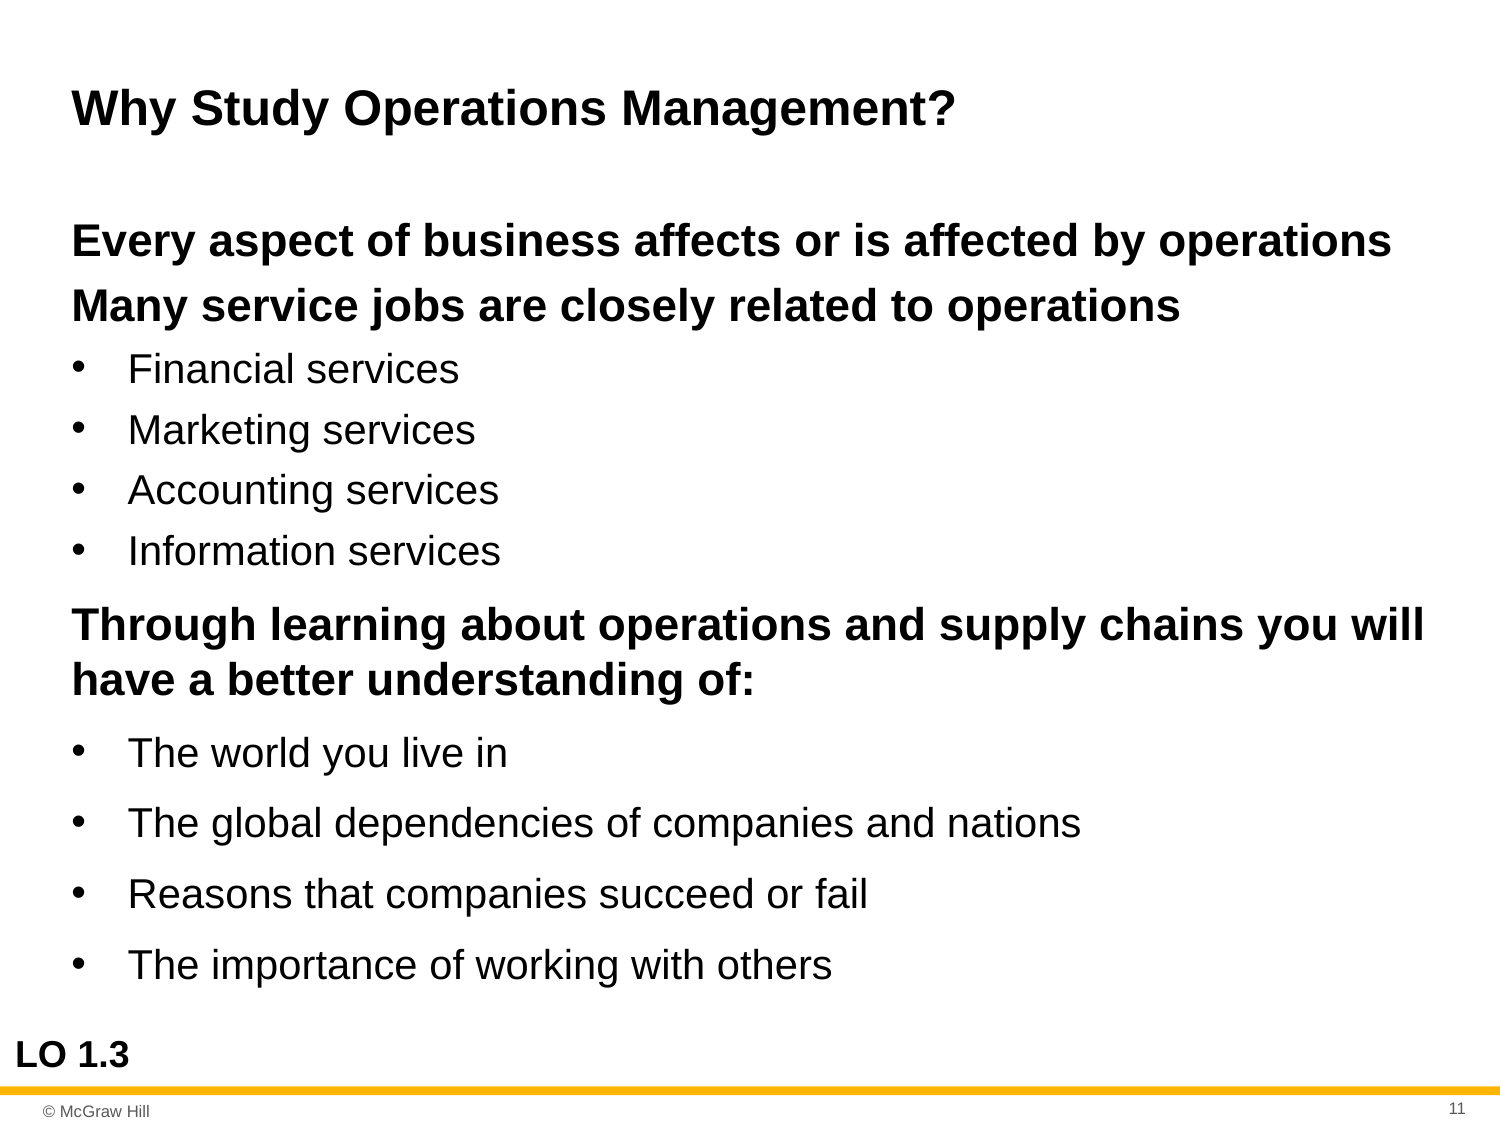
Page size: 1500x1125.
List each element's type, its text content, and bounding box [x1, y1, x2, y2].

list Every aspect of business affects or is affected by operations Many service jobs are closely related to operations Financial services Marketing services Accounting services Information services Through learning about operations and supply chains you will have a better understanding of: The world you live in The global dependencies of companies and nations Reasons that companies succeed or fail The importance of working with others [56, 203, 1444, 999]
title Why Study Operations Management? [56, 50, 1444, 162]
list LO 1.3 [0, 1022, 197, 1085]
